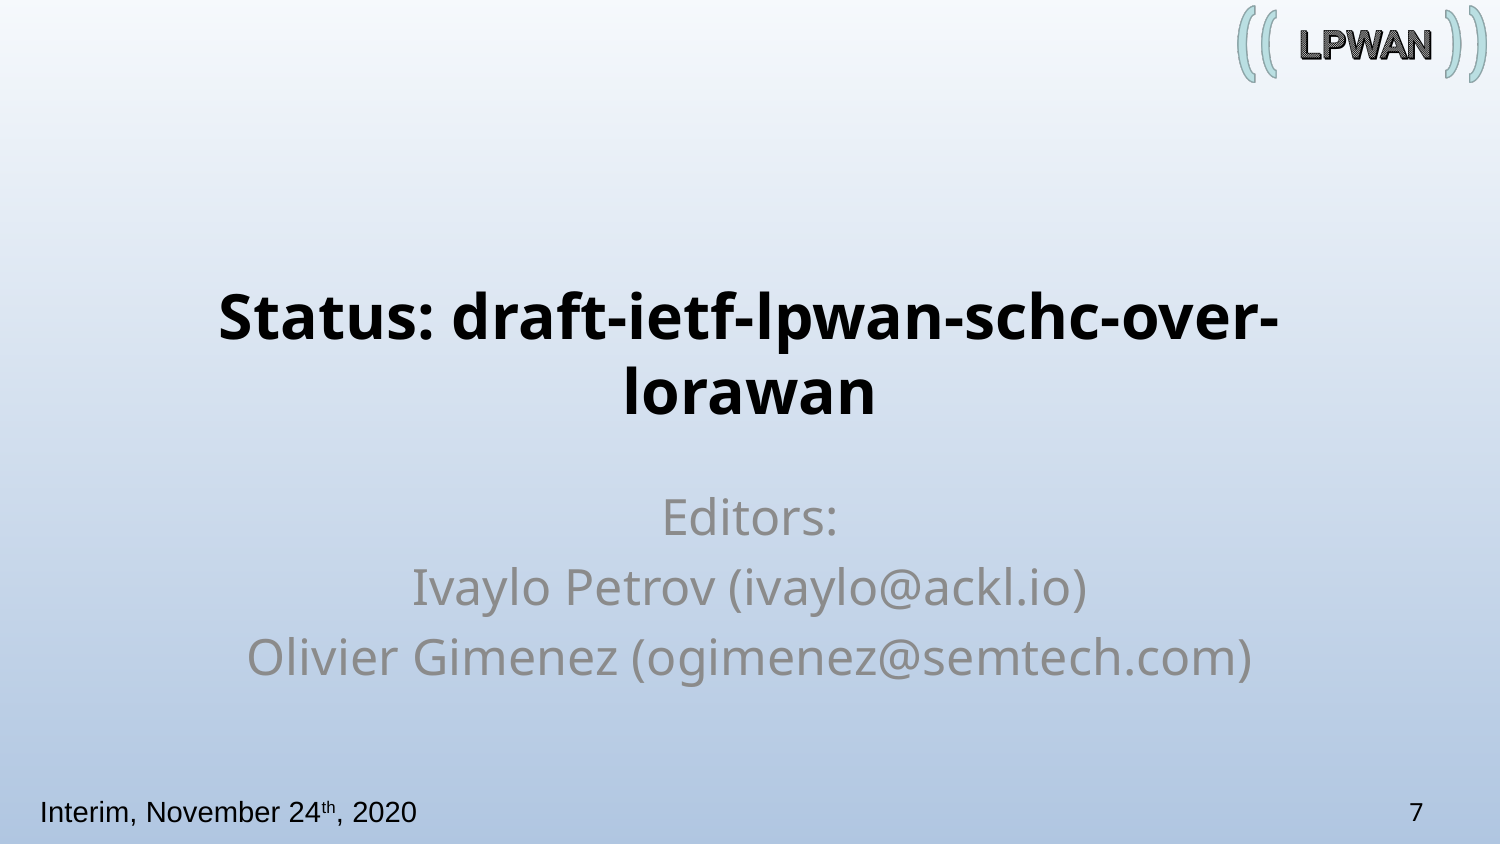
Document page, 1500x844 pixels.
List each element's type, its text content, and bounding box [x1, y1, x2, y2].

picture [1237, 5, 1487, 83]
subtitle Editors: Ivaylo Petrov (ivaylo@ackl.io) Olivier Gimenez (ogimenez@semtech.com) [225, 478, 1275, 694]
title Status: draft-ietf-lpwan-schc-over-lorawan [112, 262, 1388, 443]
slide_number 7 [1358, 791, 1439, 837]
